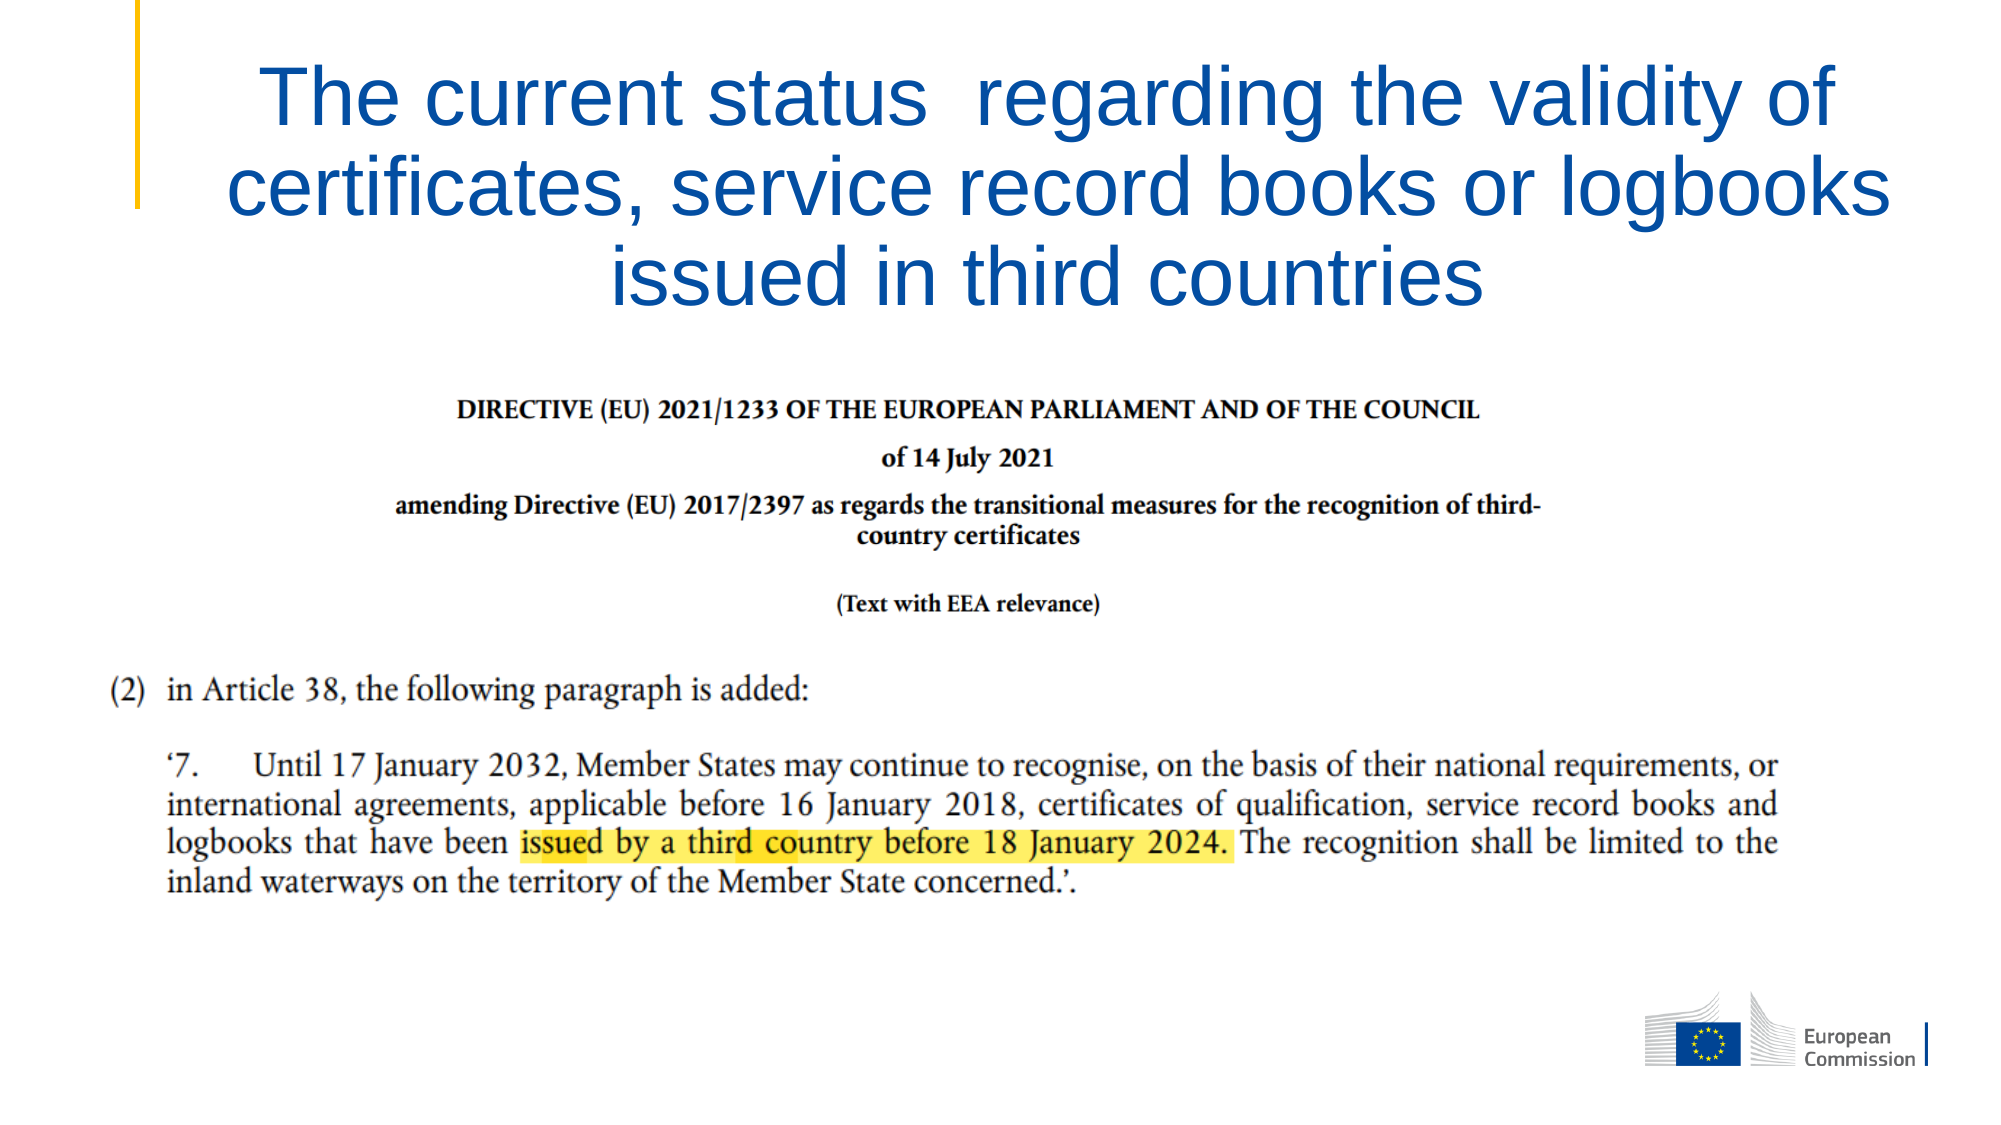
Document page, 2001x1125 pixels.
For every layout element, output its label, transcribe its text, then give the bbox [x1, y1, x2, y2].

title The current status regarding the validity of certificates, service record books or logbooks issued in third countries [154, 194, 1965, 324]
picture [89, 349, 1869, 964]
picture [1645, 991, 1928, 1066]
